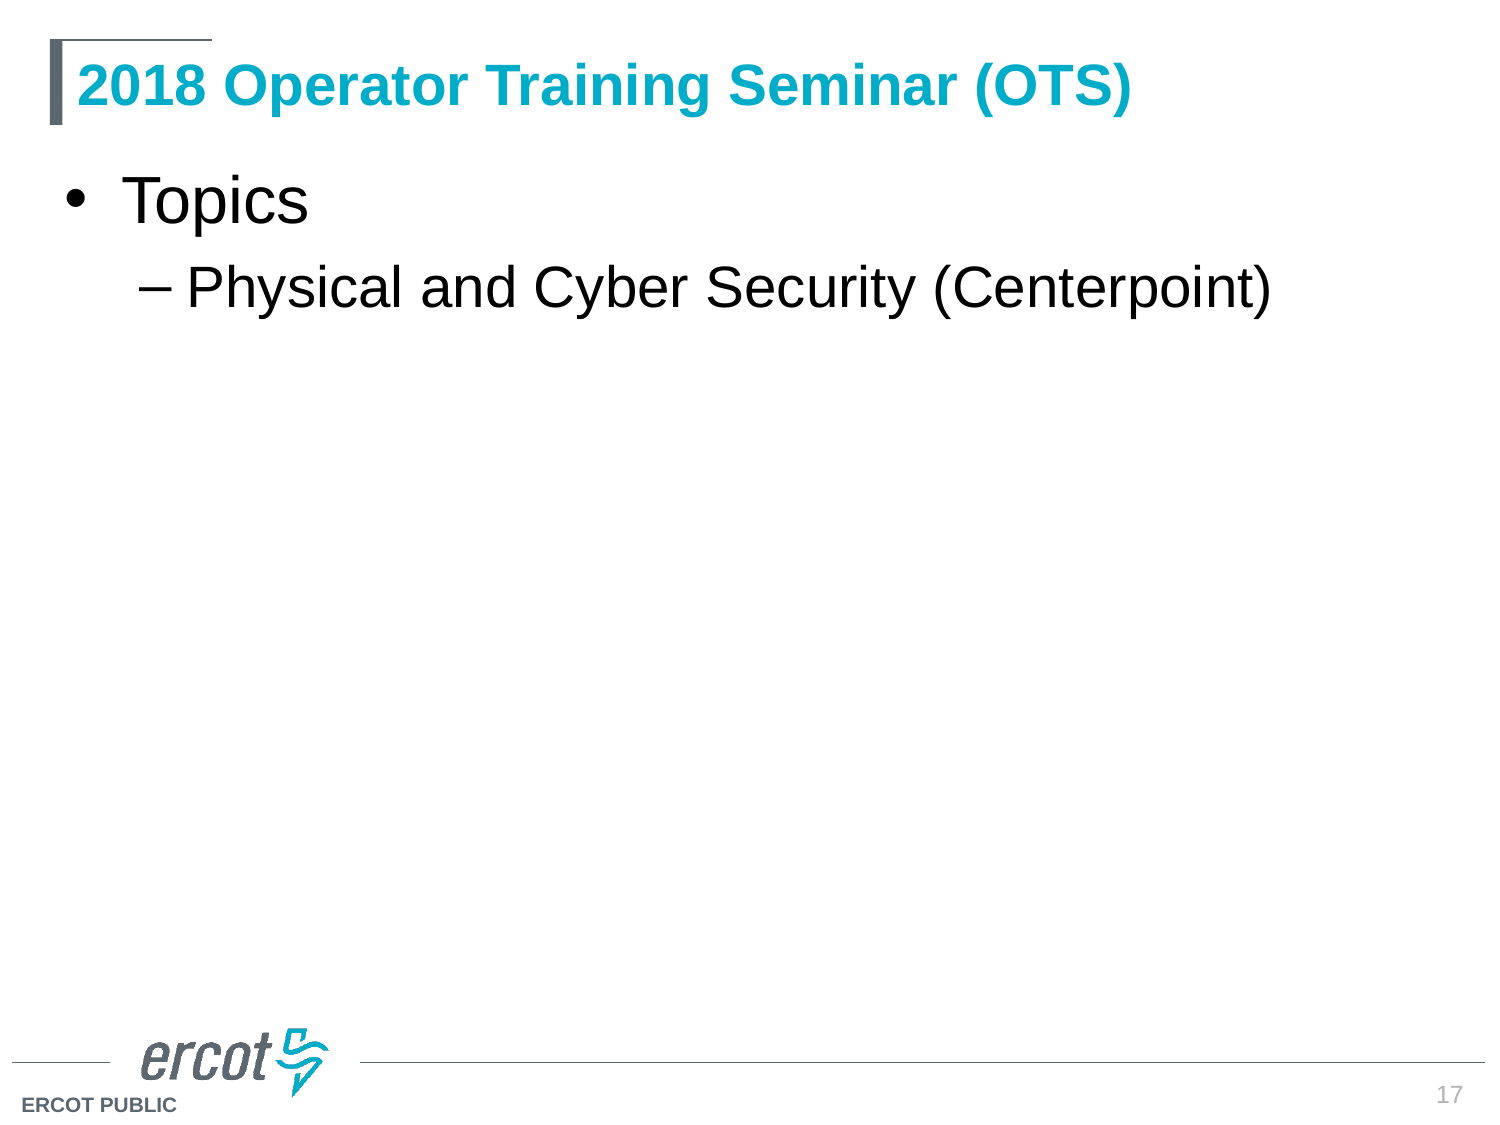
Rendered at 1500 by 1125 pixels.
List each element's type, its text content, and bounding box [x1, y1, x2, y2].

picture [137, 1035, 332, 1100]
slide_number 17 [1412, 1076, 1488, 1112]
list Topics Physical and Cyber Security (Centerpoint) [50, 149, 1450, 1035]
title 2018 Operator Training Seminar (OTS) [62, 39, 1450, 125]
